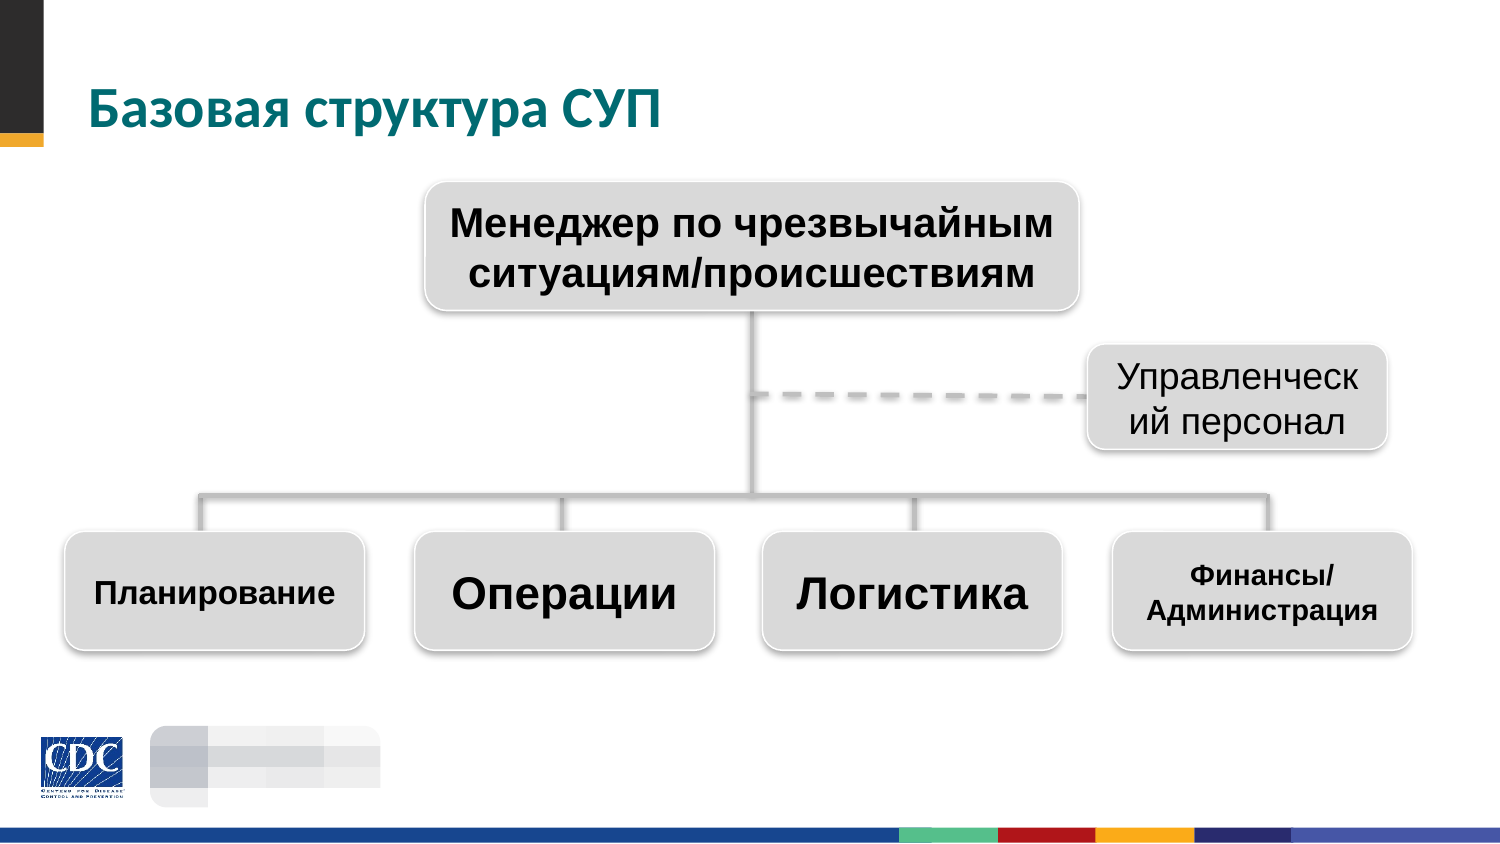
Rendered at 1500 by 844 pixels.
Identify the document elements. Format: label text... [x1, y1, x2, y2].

text_box Финансы/ Администрация [1111, 530, 1414, 652]
title Базовая структура СУП [73, 33, 1424, 147]
text_box Логистика [761, 530, 1064, 652]
picture [41, 737, 125, 798]
text_box Менеджер по чрезвычайным ситуациям/происшествиям [424, 180, 1080, 312]
text_box Операции [413, 530, 716, 652]
text_box Управленческий персонал [1086, 343, 1389, 451]
text_box Планирование [63, 530, 366, 652]
